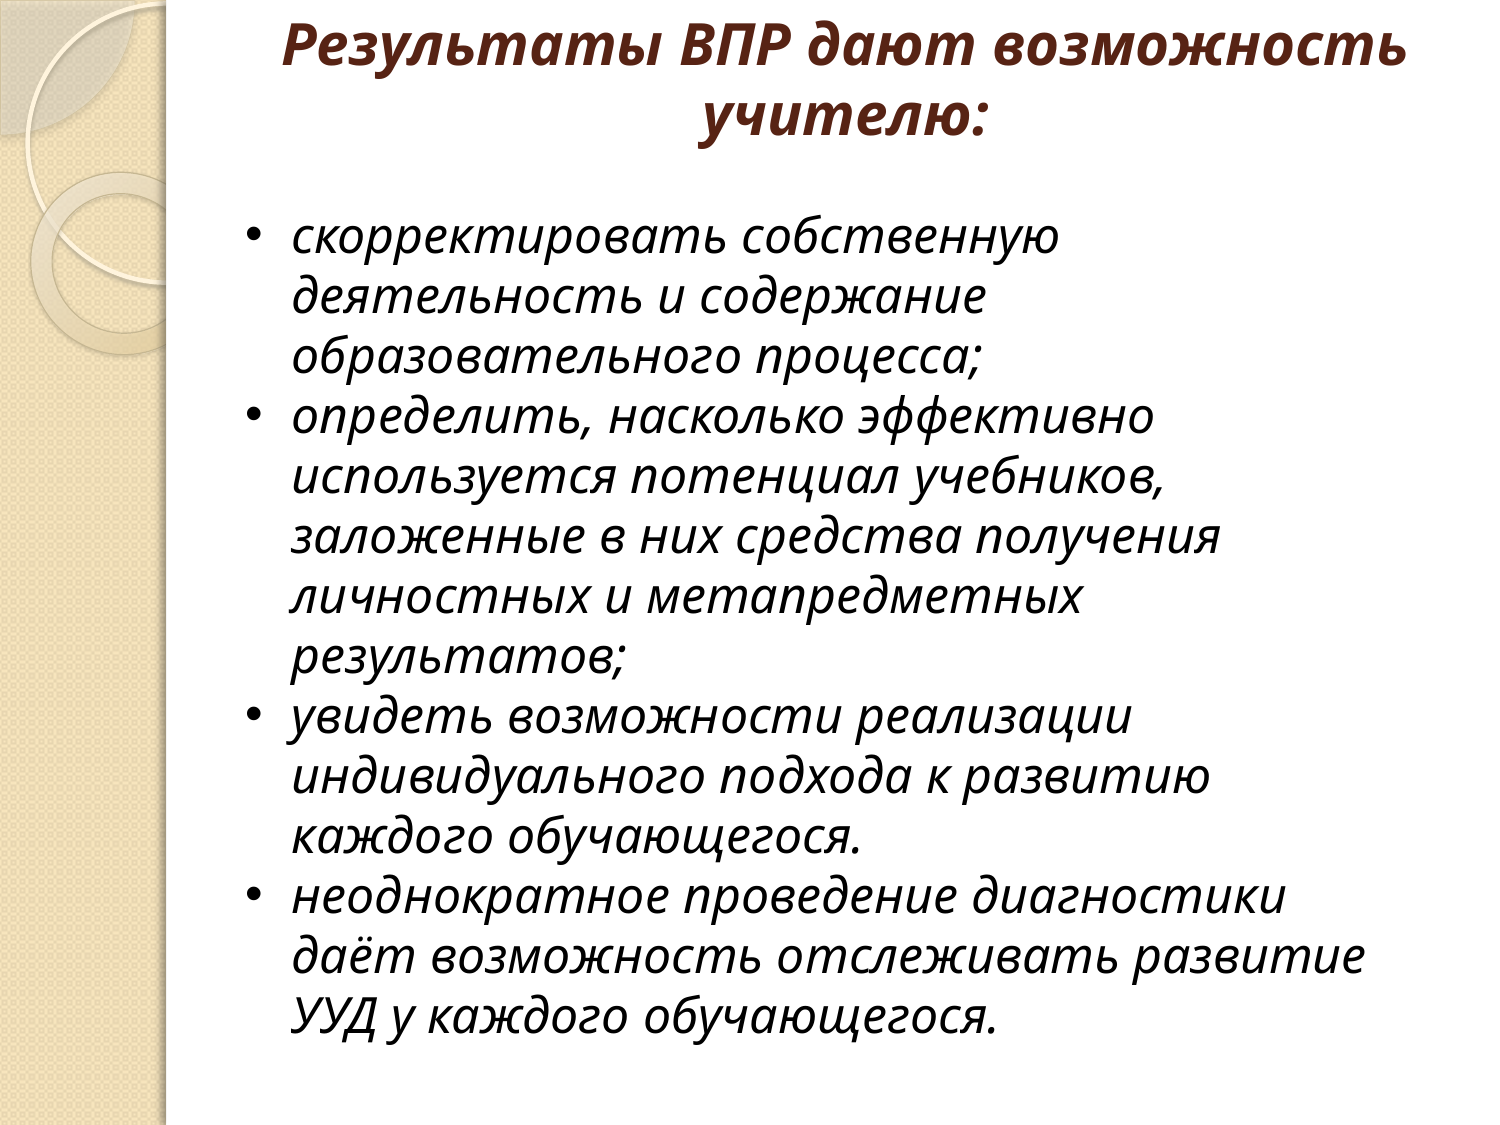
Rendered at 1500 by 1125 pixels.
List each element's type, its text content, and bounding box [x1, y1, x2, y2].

title Результаты ВПР дают возможность учителю: [230, 78, 1461, 266]
text_box скорректировать собственную деятельность и содержание образовательного процесса; определить, насколько эффективно используется потенциал учебников, заложенные в них средства получения личностных и метапредметных результатов; увидеть возможности реализации индивидуального подхода к развитию каждого обучающегося. неоднократное проведение диагностики даёт возможность отслеживать развитие УУД у каждого обучающегося. [230, 196, 1424, 1111]
